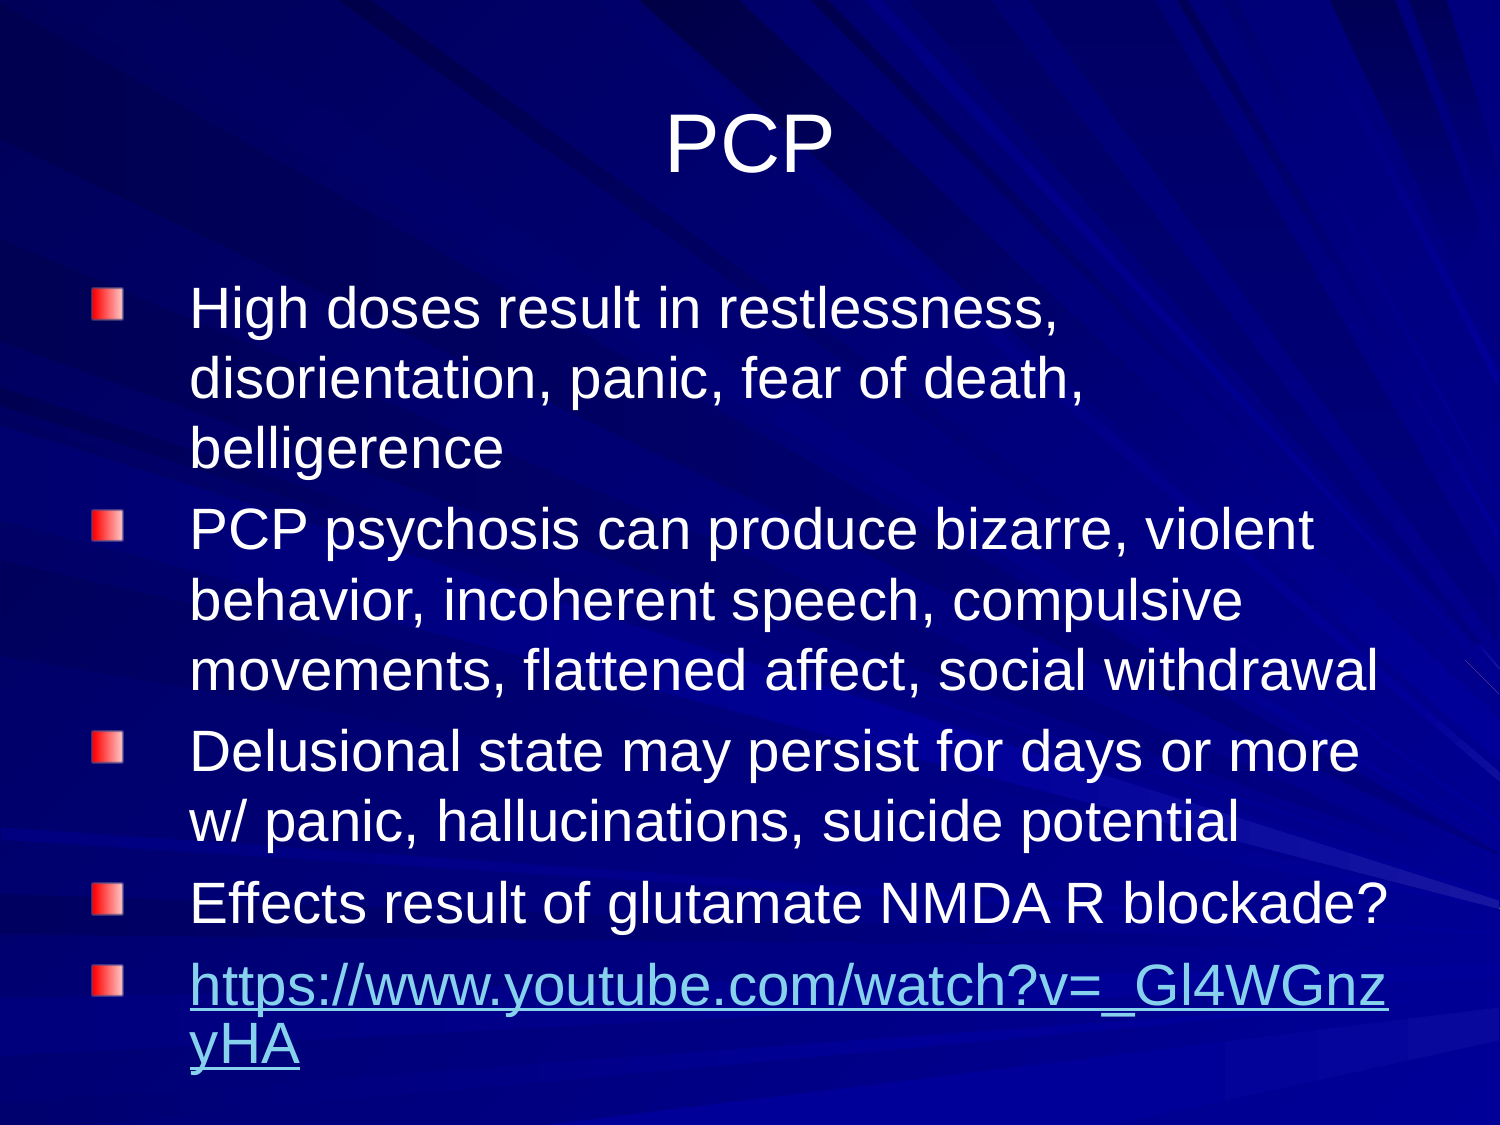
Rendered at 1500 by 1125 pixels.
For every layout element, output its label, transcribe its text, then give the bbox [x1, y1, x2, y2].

list High doses result in restlessness, disorientation, panic, fear of death, belligerence PCP psychosis can produce bizarre, violent behavior, incoherent speech, compulsive movements, flattened affect, social withdrawal Delusional state may persist for days or more w/ panic, hallucinations, suicide potential Effects result of glutamate NMDA R blockade? https://www.youtube.com/watch?v=_Gl4WGnzyHA [74, 262, 1426, 1006]
picture [90, 963, 127, 1000]
picture [90, 286, 127, 324]
picture [90, 508, 127, 545]
picture [90, 881, 127, 919]
picture [90, 729, 127, 767]
title PCP [74, 45, 1426, 234]
